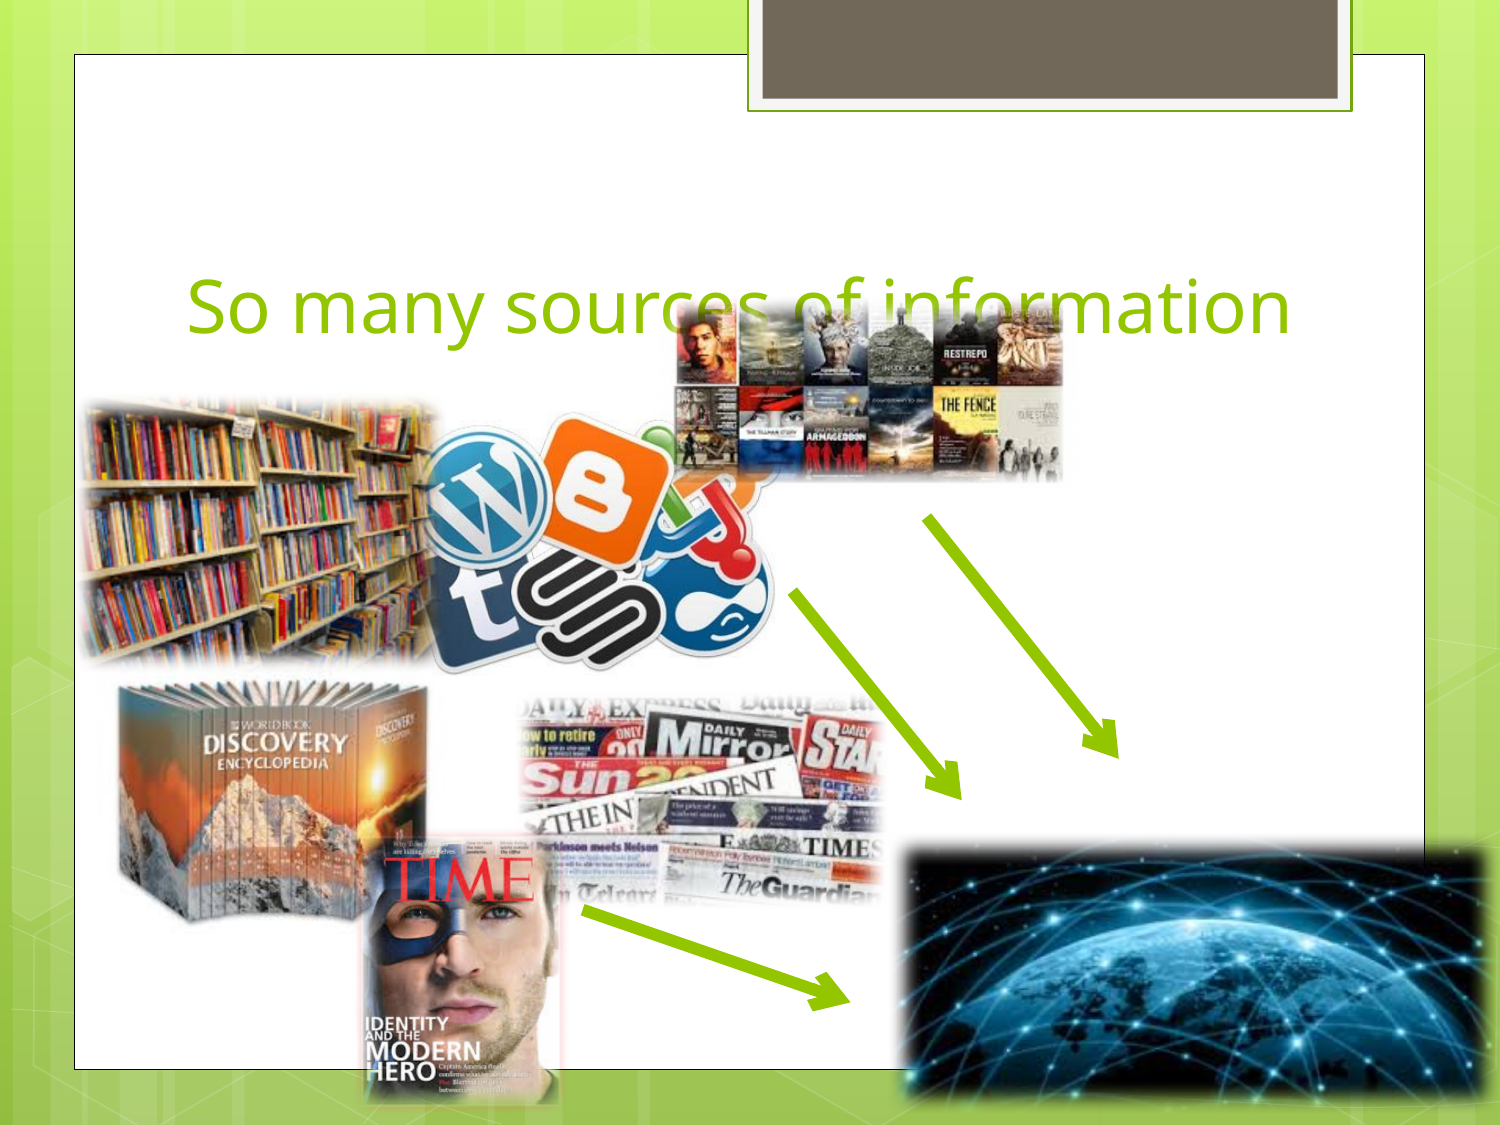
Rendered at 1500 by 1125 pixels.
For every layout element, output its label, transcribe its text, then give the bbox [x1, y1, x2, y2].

picture [657, 294, 1079, 491]
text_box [582, 909, 851, 1003]
picture [72, 392, 1500, 1117]
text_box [926, 516, 1120, 760]
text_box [792, 590, 962, 801]
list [454, 411, 833, 677]
title So many sources of information [171, 168, 1324, 357]
